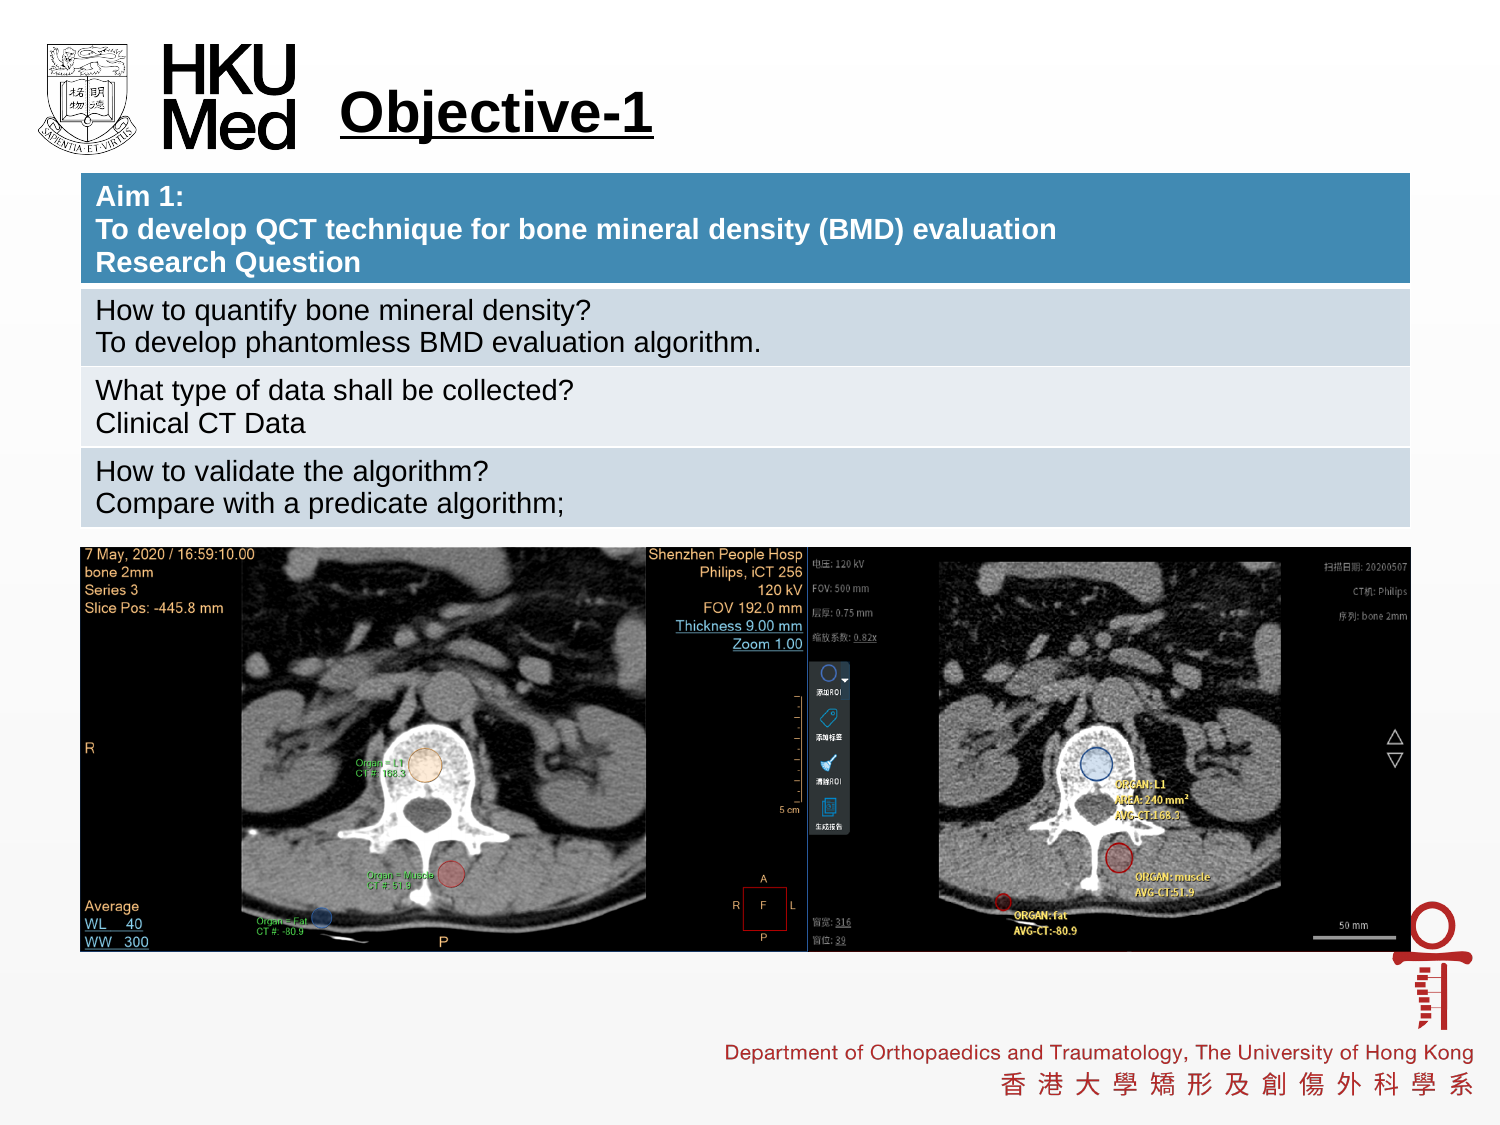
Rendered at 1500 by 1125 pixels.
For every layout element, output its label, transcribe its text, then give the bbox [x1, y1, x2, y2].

table_header Aim 1: To develop QCT technique for bone mineral density (BMD) evaluation Research Question [81, 173, 1410, 283]
table_cell How to quantify bone mineral density? To develop phantomless BMD evaluation algorithm. [81, 289, 1410, 366]
table_cell How to validate the algorithm? Compare with a predicate algorithm; [81, 448, 1410, 527]
picture [38, 44, 295, 155]
table_cell What type of data shall be collected? Clinical CT Data [81, 367, 1410, 446]
picture [0, 547, 1500, 1125]
text_box Objective-1 [324, 66, 1365, 152]
